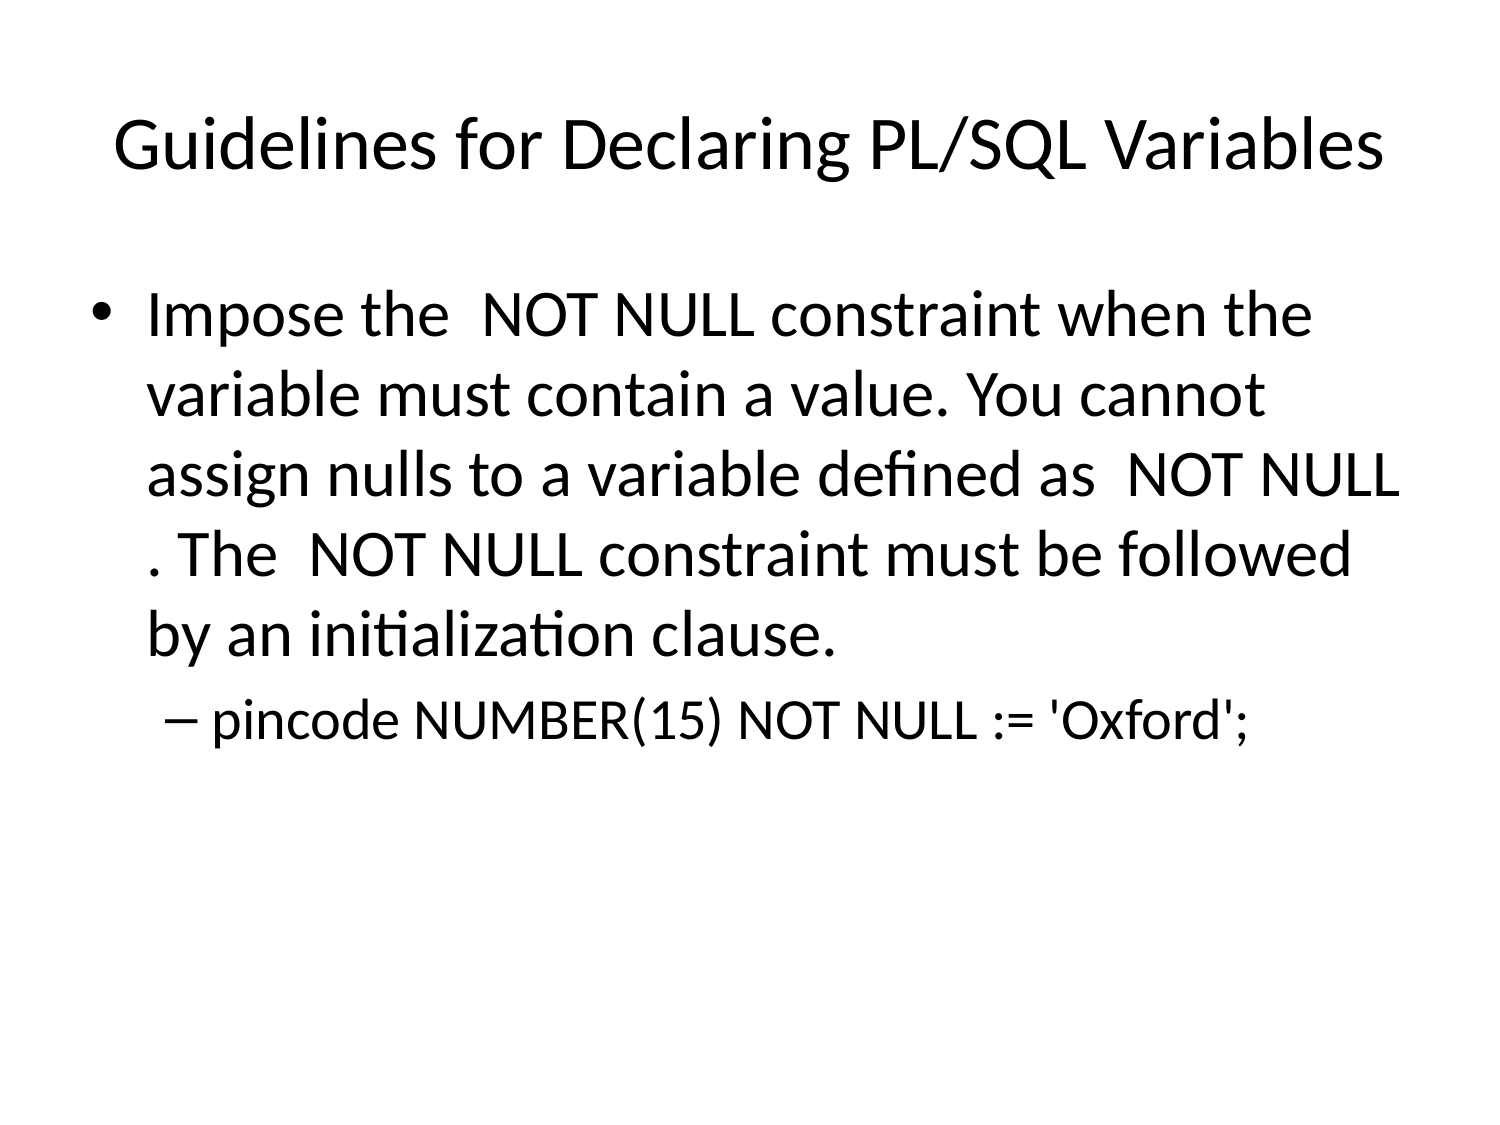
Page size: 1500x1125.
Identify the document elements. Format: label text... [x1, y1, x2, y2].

list Impose the NOT NULL constraint when the variable must contain a value. You cannot assign nulls to a variable defined as NOT NULL . The NOT NULL constraint must be followed by an initialization clause. pincode NUMBER(15) NOT NULL := 'Oxford'; [75, 262, 1425, 1005]
title Guidelines for Declaring PL/SQL Variables [75, 45, 1425, 233]
